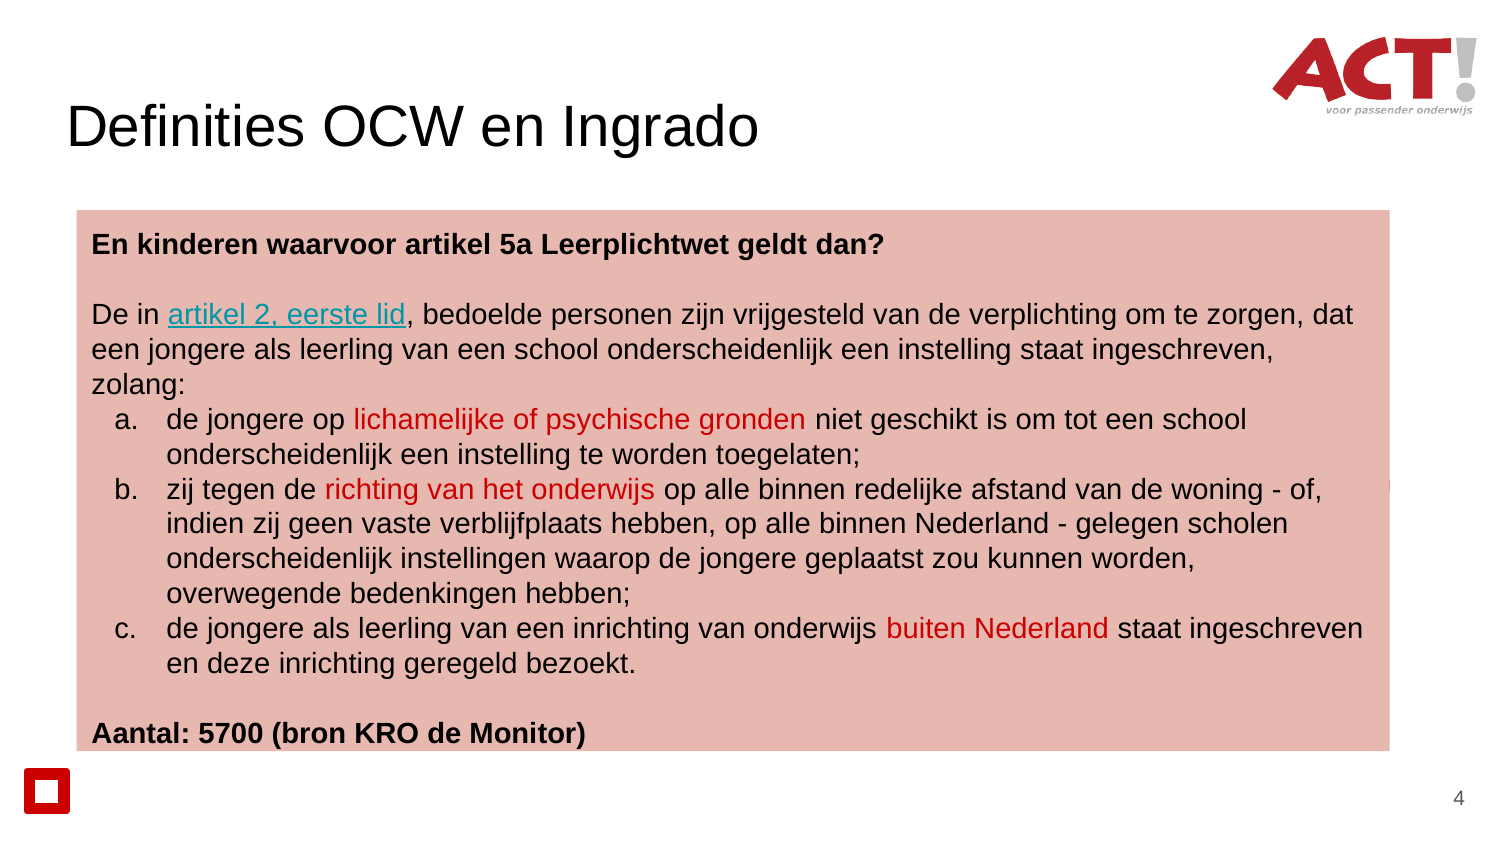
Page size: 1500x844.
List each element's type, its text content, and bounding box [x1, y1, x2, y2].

list Verzuim: relatief verzuim: ongeoorloofd afwezig langdurig relatief verzuim: > 4 weken ongeoorloofd verzuim absoluut verzuim: niet op school ingeschreven geoorloofd verzuim: b.v. bij ziekte verborgen verzuim: niet gemeld bij leerplicht (buiten telling Thuiszitters) [51, 189, 749, 750]
picture [1268, 21, 1480, 116]
slide_number 4 [1389, 764, 1480, 830]
text_box Thuiszitter: tussen 5 en 16 jaar (leerplicht) of 16-17 jaar (kwalificatieplicht) ingeschreven op een school geen ontheffing leerplicht (tijdelijk) geen vrijstelling (blijvend) langdurig relatief verzuim: > 4 weken ongeoorloofd verzuim absoluut verzuim: niet op school ingeschreven [749, 190, 1417, 752]
title Definities OCW en Ingrado [51, 72, 1449, 167]
text_box En kinderen waarvoor artikel 5a Leerplichtwet geldt dan? De in artikel 2, eerste lid, bedoelde personen zijn vrijgesteld van de verplichting om te zorgen, dat een jongere als leerling van een school onderscheidenlijk een instelling staat ingeschreven, zolang: de jongere op lichamelijke of psychische gronden niet geschikt is om tot een school onderscheidenlijk een instelling te worden toegelaten; zij tegen de richting van het onderwijs op alle binnen redelijke afstand van de woning - of, indien zij geen vaste verblijfplaats hebben, op alle binnen Nederland - gelegen scholen onderscheidenlijk instellingen waarop de jongere geplaatst zou kunnen worden, overwegende bedenkingen hebben; de jongere als leerling van een inrichting van onderwijs buiten Nederland staat ingeschreven en deze inrichting geregeld bezoekt. Aantal: 5700 (bron KRO de Monitor) [76, 210, 1390, 752]
